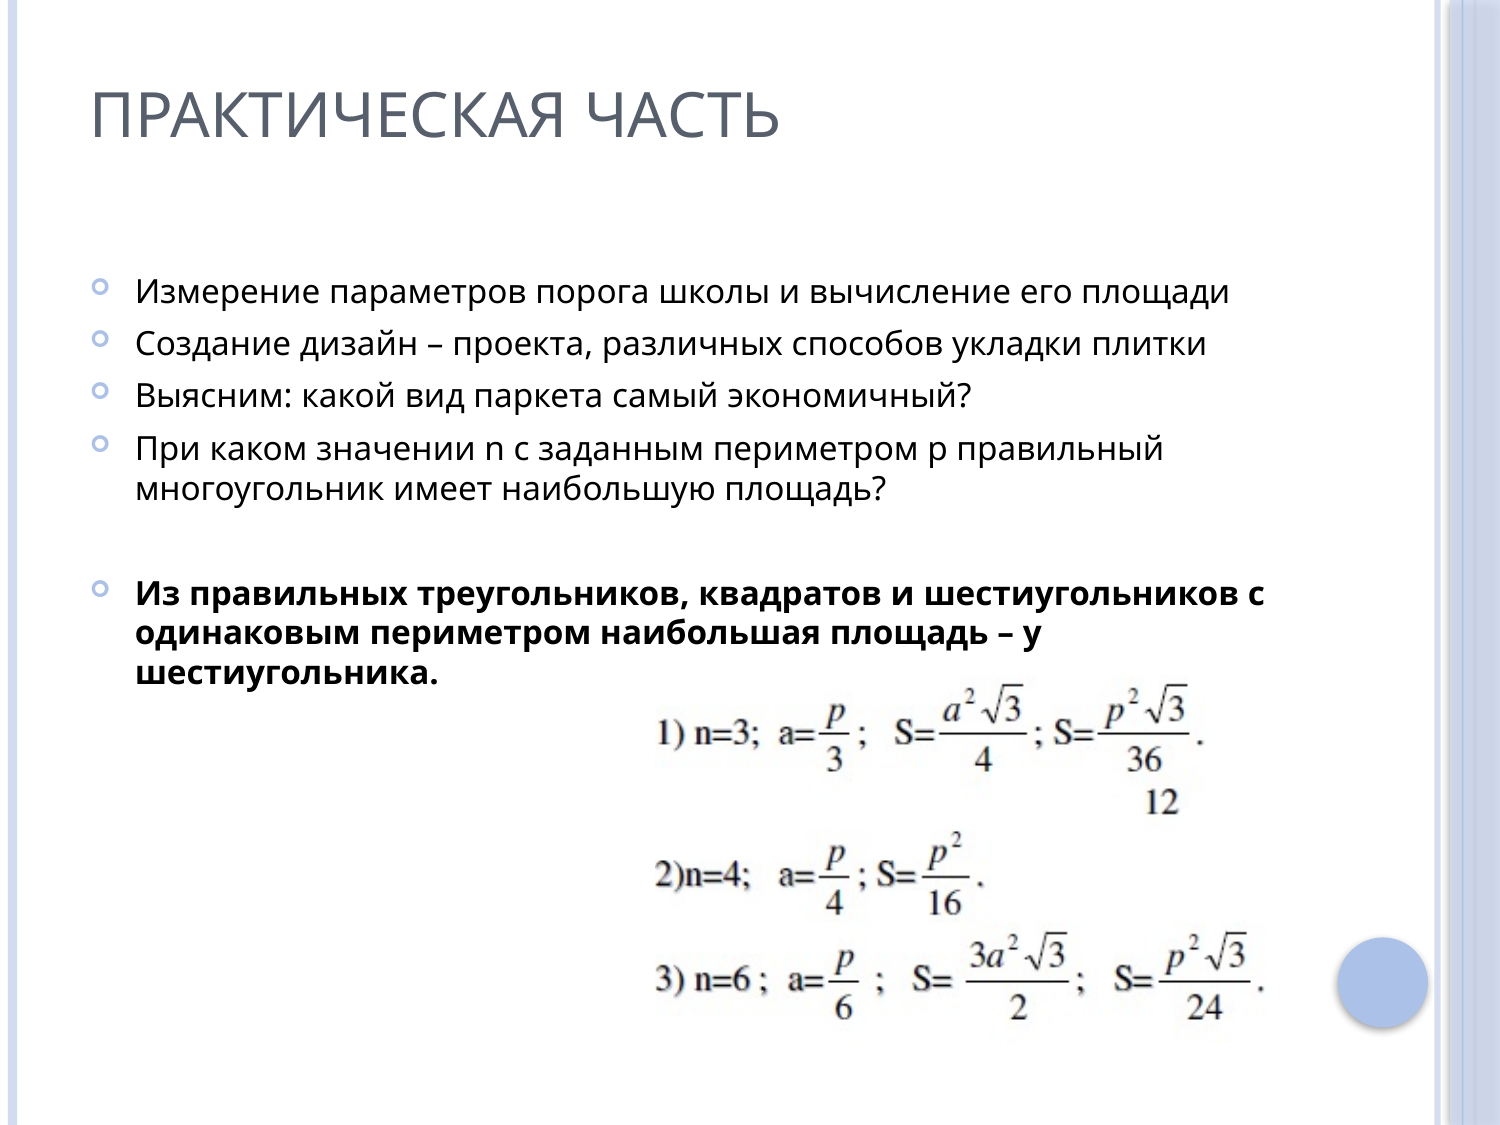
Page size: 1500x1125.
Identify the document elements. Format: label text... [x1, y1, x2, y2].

title ПРАКТИЧЕСКАЯ ЧАСТЬ [75, 45, 1300, 233]
picture [654, 674, 1271, 1046]
list Измерение параметров порога школы и вычисление его площади Создание дизайн – проекта, различных способов укладки плитки Выясним: какой вид паркета самый экономичный? При каком значении n с заданным периметром p правильный многоугольник имеет наибольшую площадь? Из правильных треугольников, квадратов и шестиугольников с одинаковым периметром наибольшая площадь – у шестиугольника. [75, 262, 1300, 1062]
